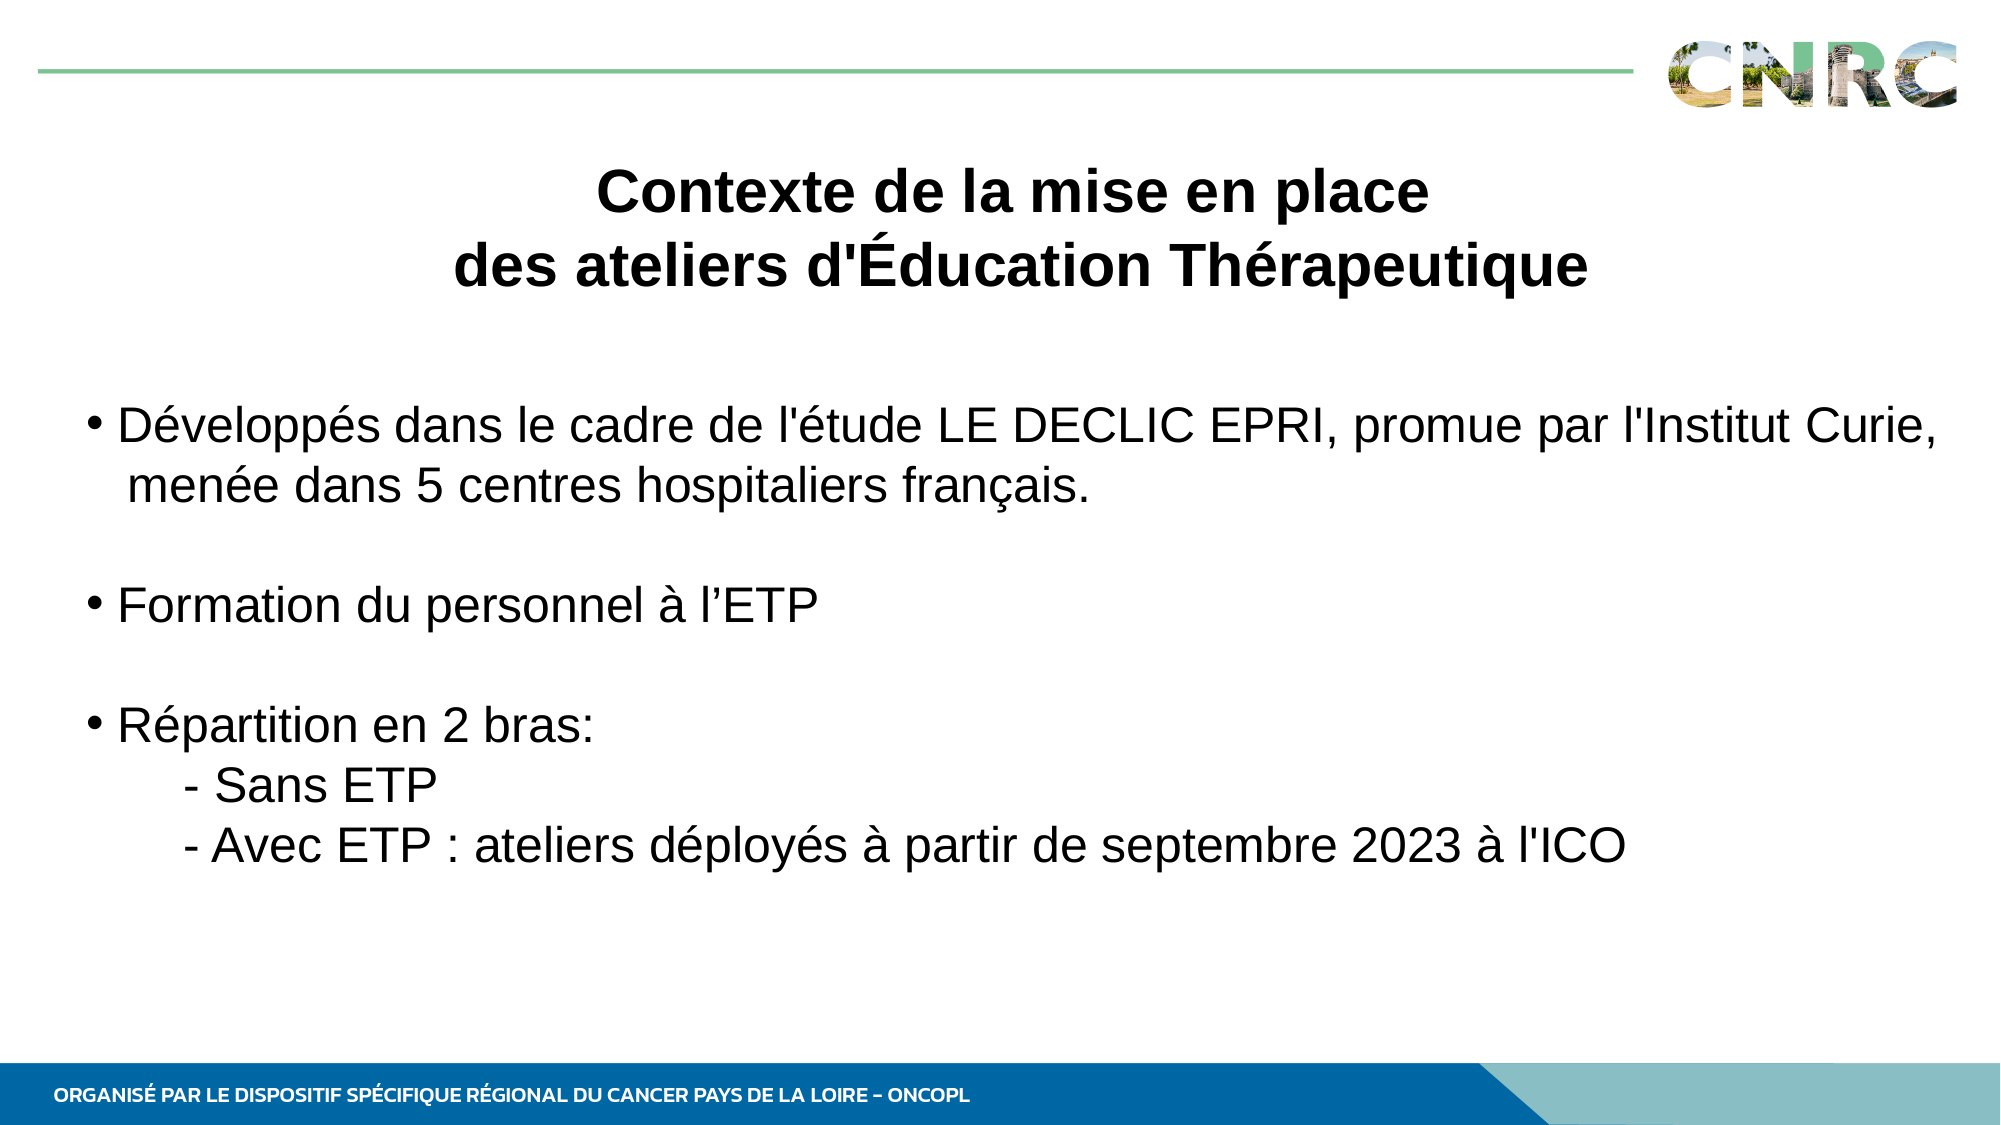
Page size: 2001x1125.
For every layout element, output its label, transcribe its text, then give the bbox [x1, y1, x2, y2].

text_box Contexte de la mise en place des ateliers d'Éducation Thérapeutique Développés dans le cadre de l'étude LE DECLIC EPRI, promue par l'Institut Curie, menée dans 5 centres hospitaliers français. Formation du personnel à l’ETP Répartition en 2 bras: - Sans ETP - Avec ETP : ateliers déployés à partir de septembre 2023 à l'ICO [71, 144, 1973, 940]
picture [0, 0, 2001, 1125]
